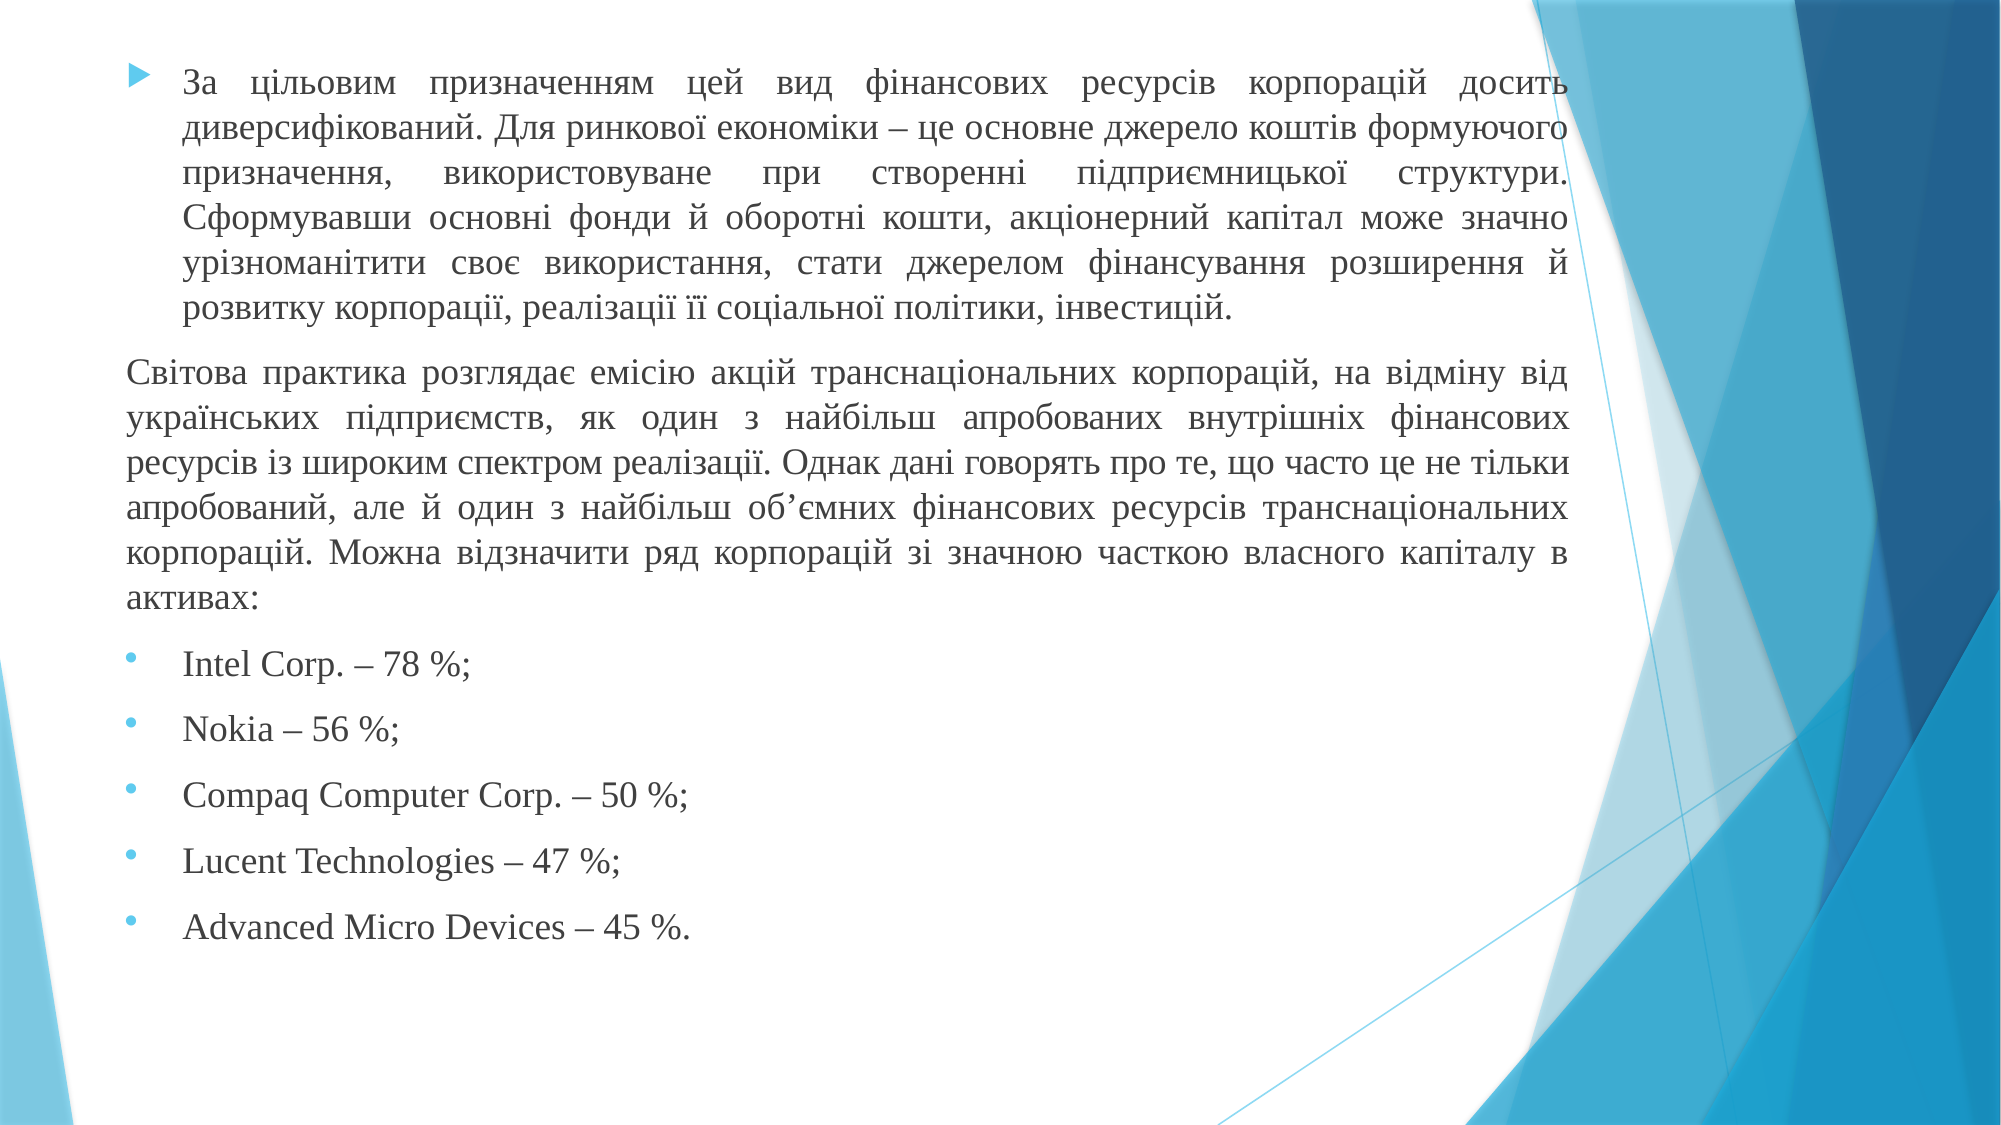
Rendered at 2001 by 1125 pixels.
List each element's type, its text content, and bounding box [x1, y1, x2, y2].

list За цільовим призначенням цей вид фінансових ресурсів корпорацій досить диверсифікований. Для ринкової економіки – це основне джерело коштів формуючого призначення, використовуване при створенні підприємницької структури. Сформувавши основні фонди й оборотні кошти, акціонерний капітал може значно урізноманітити своє використання, стати джерелом фінансування розширення й розвитку корпорації, реалізації її соціальної політики, інвестицій. Світова практика розглядає емісію акцій транснаціональних корпорацій, на відміну від українських підприємств, як один з найбільш апробованих внутрішніх фінансових ресурсів із широким спектром реалізації. Однак дані говорять про те, що часто це не тільки апробований, але й один з найбільш об’ємних фінансових ресурсів транснаціональних корпорацій. Можна відзначити ряд корпорацій зі значною часткою власного капіталу в активах: Intel Corp. – 78 %; Nokia – 56 %; Compaq Computer Corp. – 50 %; Lucent Technologies – 47 %; Advanced Micro Devices – 45 %. [111, 49, 1585, 1077]
